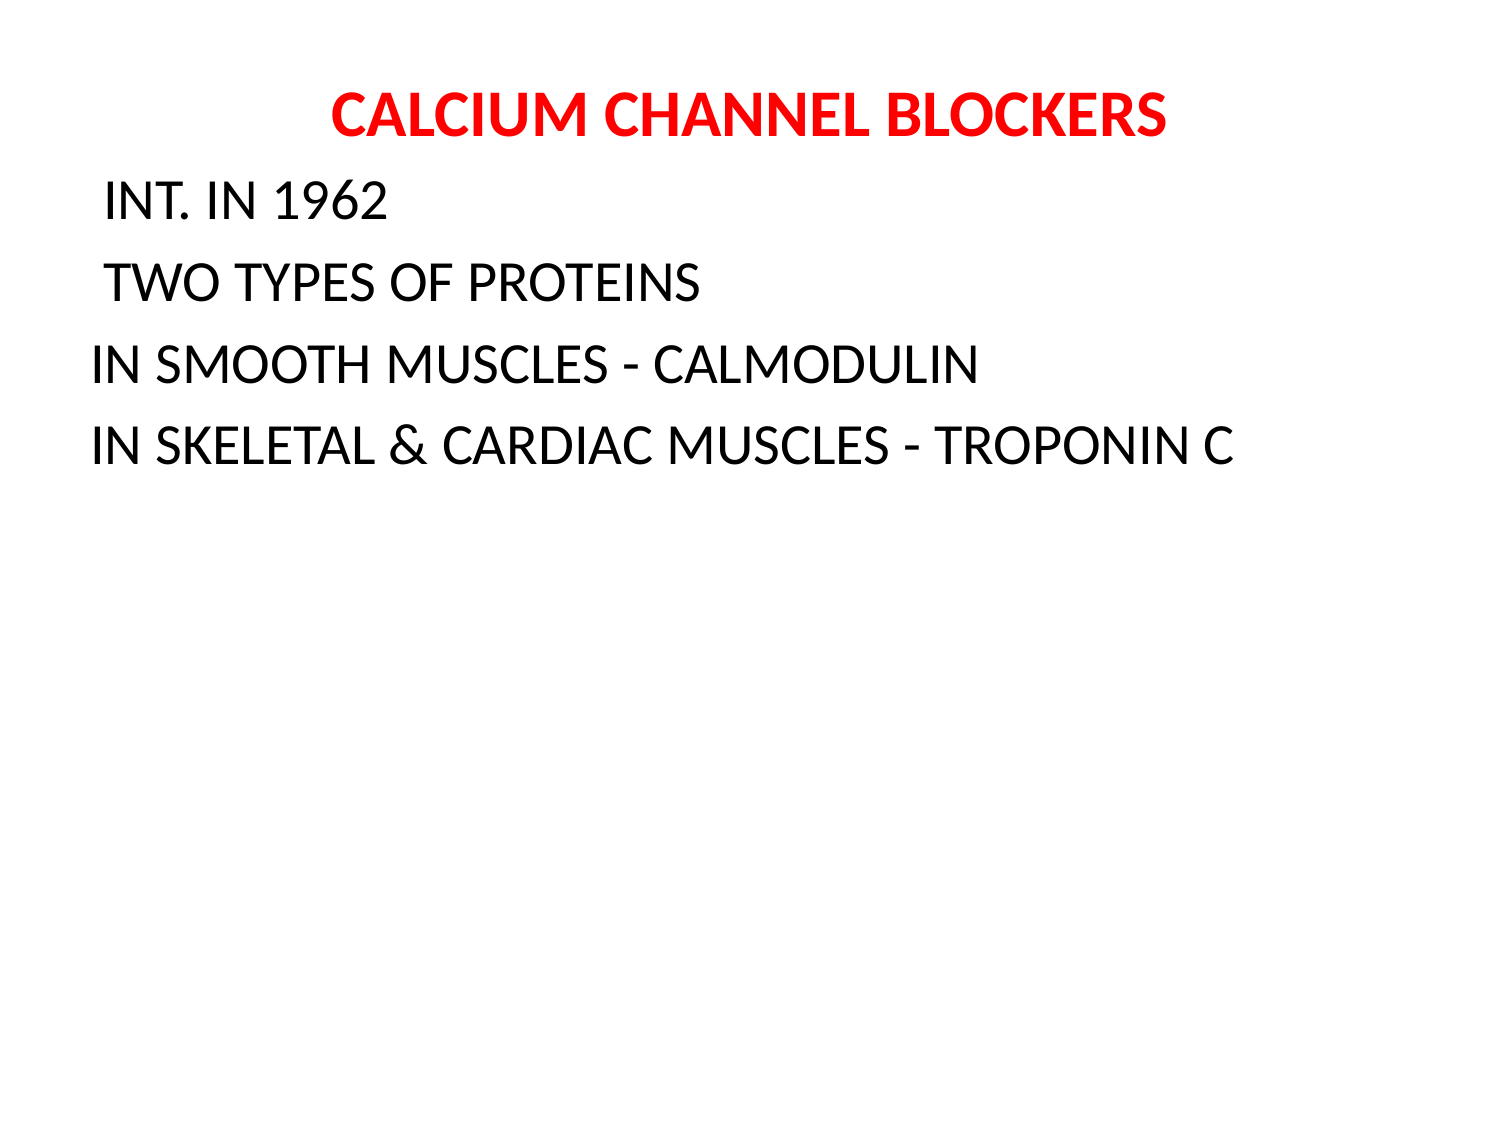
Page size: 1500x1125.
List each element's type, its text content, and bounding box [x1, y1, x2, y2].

list CALCIUM CHANNEL BLOCKERS INT. IN 1962 TWO TYPES OF PROTEINS IN SMOOTH MUSCLES - CALMODULIN IN SKELETAL & CARDIAC MUSCLES - TROPONIN C [75, 62, 1425, 805]
